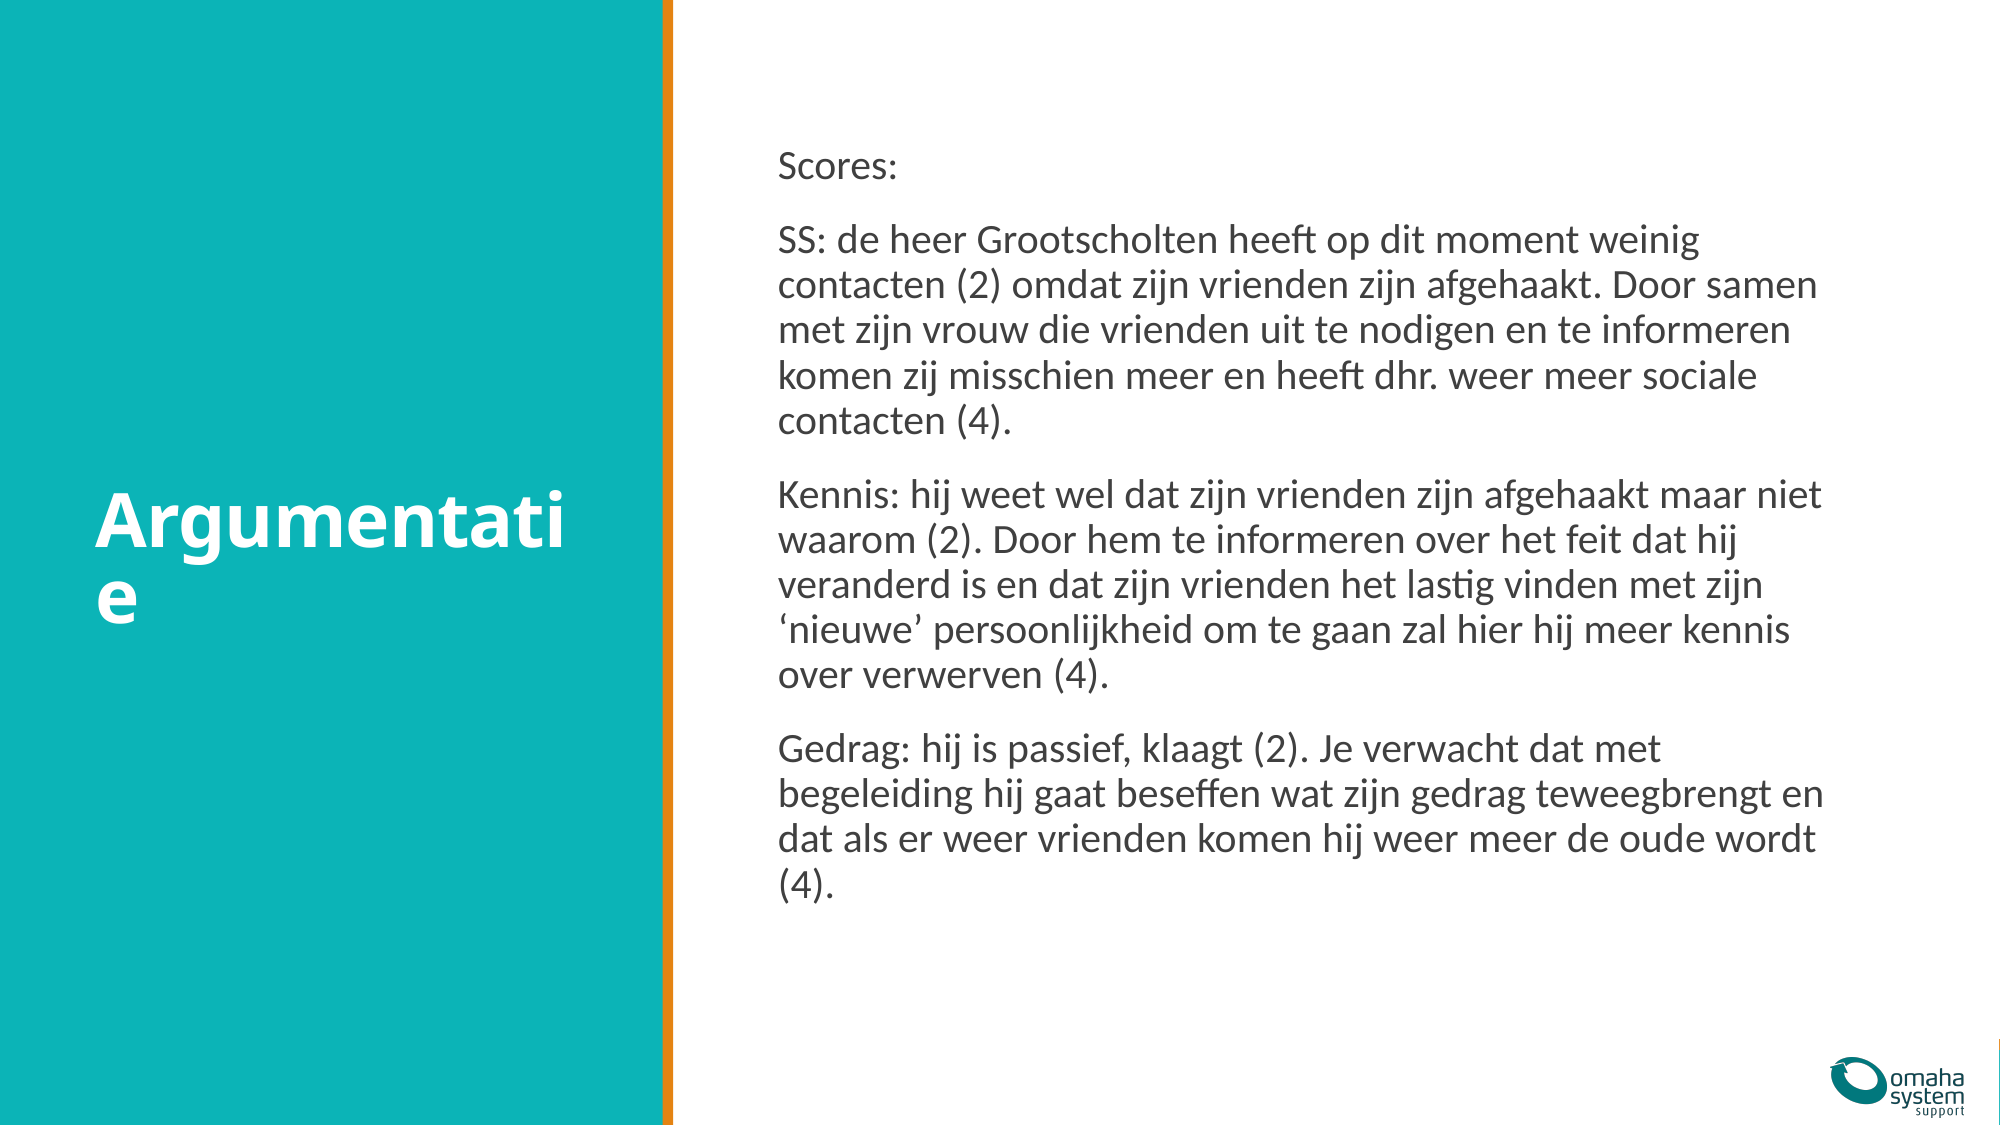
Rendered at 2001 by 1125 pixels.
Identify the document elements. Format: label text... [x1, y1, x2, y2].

text_box [661, 0, 674, 1125]
picture [1829, 1057, 1964, 1119]
text_box [0, 0, 661, 1125]
title Argumentatie [80, 99, 587, 1026]
list Scores: SS: de heer Grootscholten heeft op dit moment weinig contacten (2) omdat zijn vrienden zijn afgehaakt. Door samen met zijn vrouw die vrienden uit te nodigen en te informeren komen zij misschien meer en heeft dhr. weer meer sociale contacten (4). Kennis: hij weet wel dat zijn vrienden zijn afgehaakt maar niet waarom (2). Door hem te informeren over het feit dat hij veranderd is en dat zijn vrienden het lastig vinden met zijn ‘nieuwe’ persoonlijkheid om te gaan zal hier hij meer kennis over verwerven (4). Gedrag: hij is passief, klaagt (2). Je verwacht dat met begeleiding hij gaat beseffen wat zijn gedrag teweegbrengt en dat als er weer vrienden komen hij weer meer de oude wordt (4). [777, 99, 1830, 1026]
text_box [674, 0, 2000, 1125]
